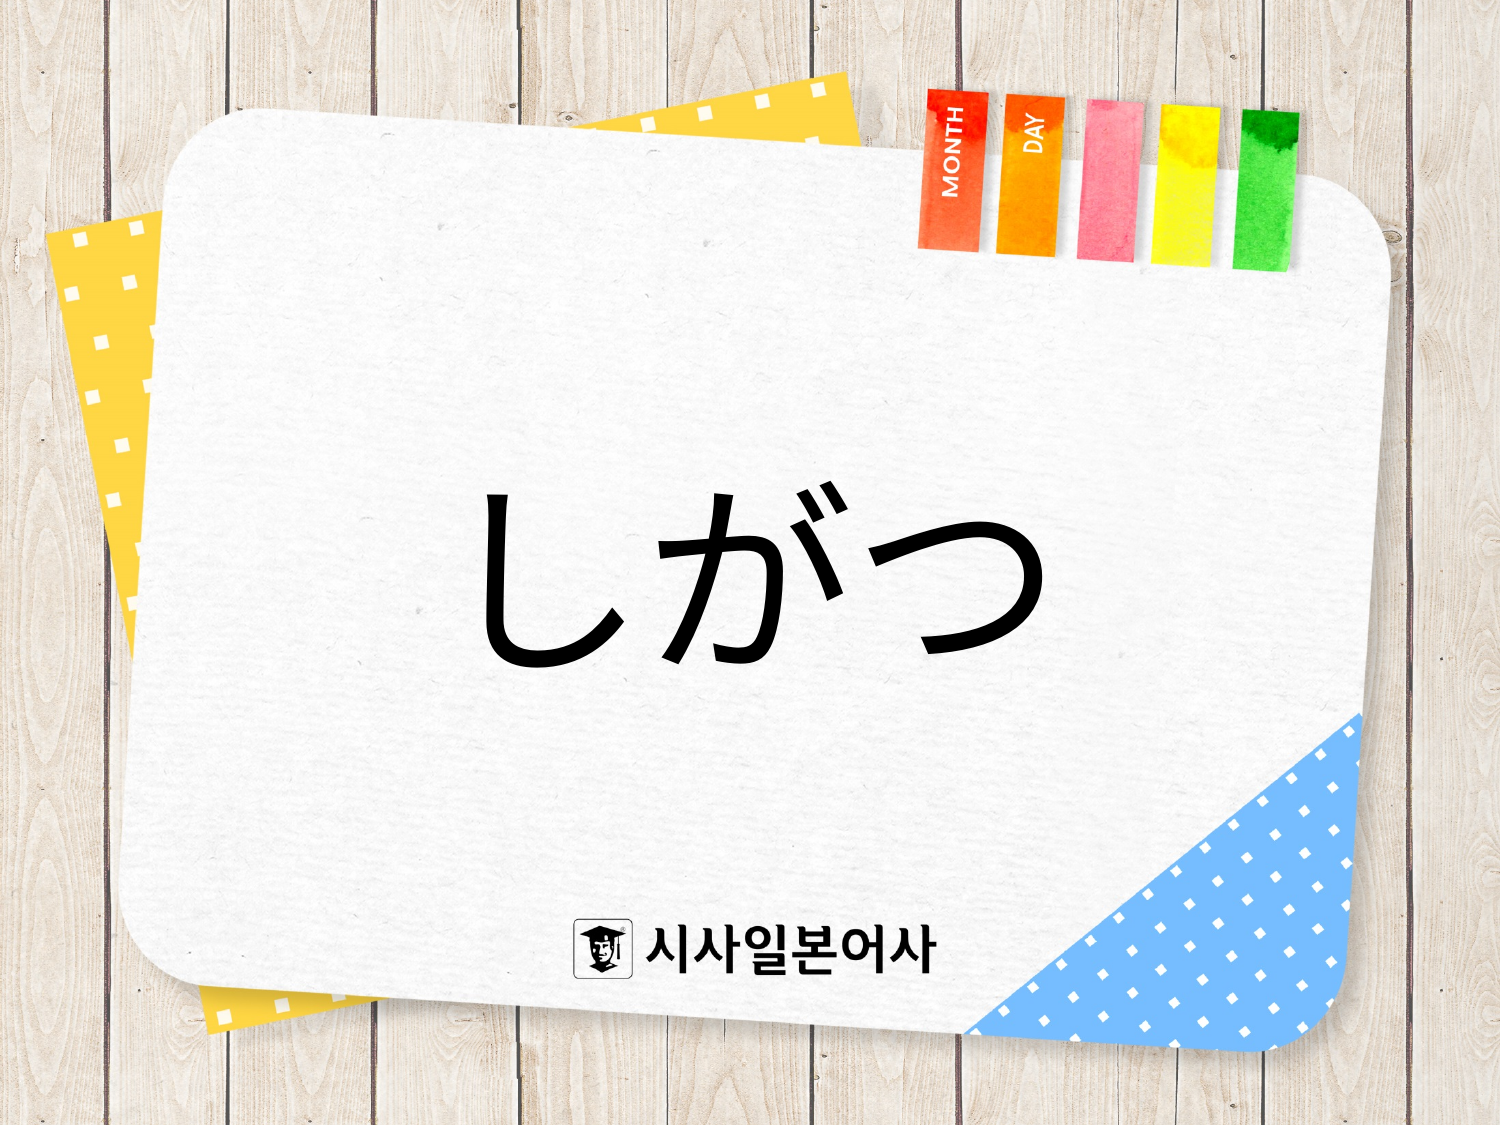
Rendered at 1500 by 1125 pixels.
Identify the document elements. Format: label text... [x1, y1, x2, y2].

title しがつ [75, 338, 1425, 811]
picture [0, 0, 1500, 1125]
